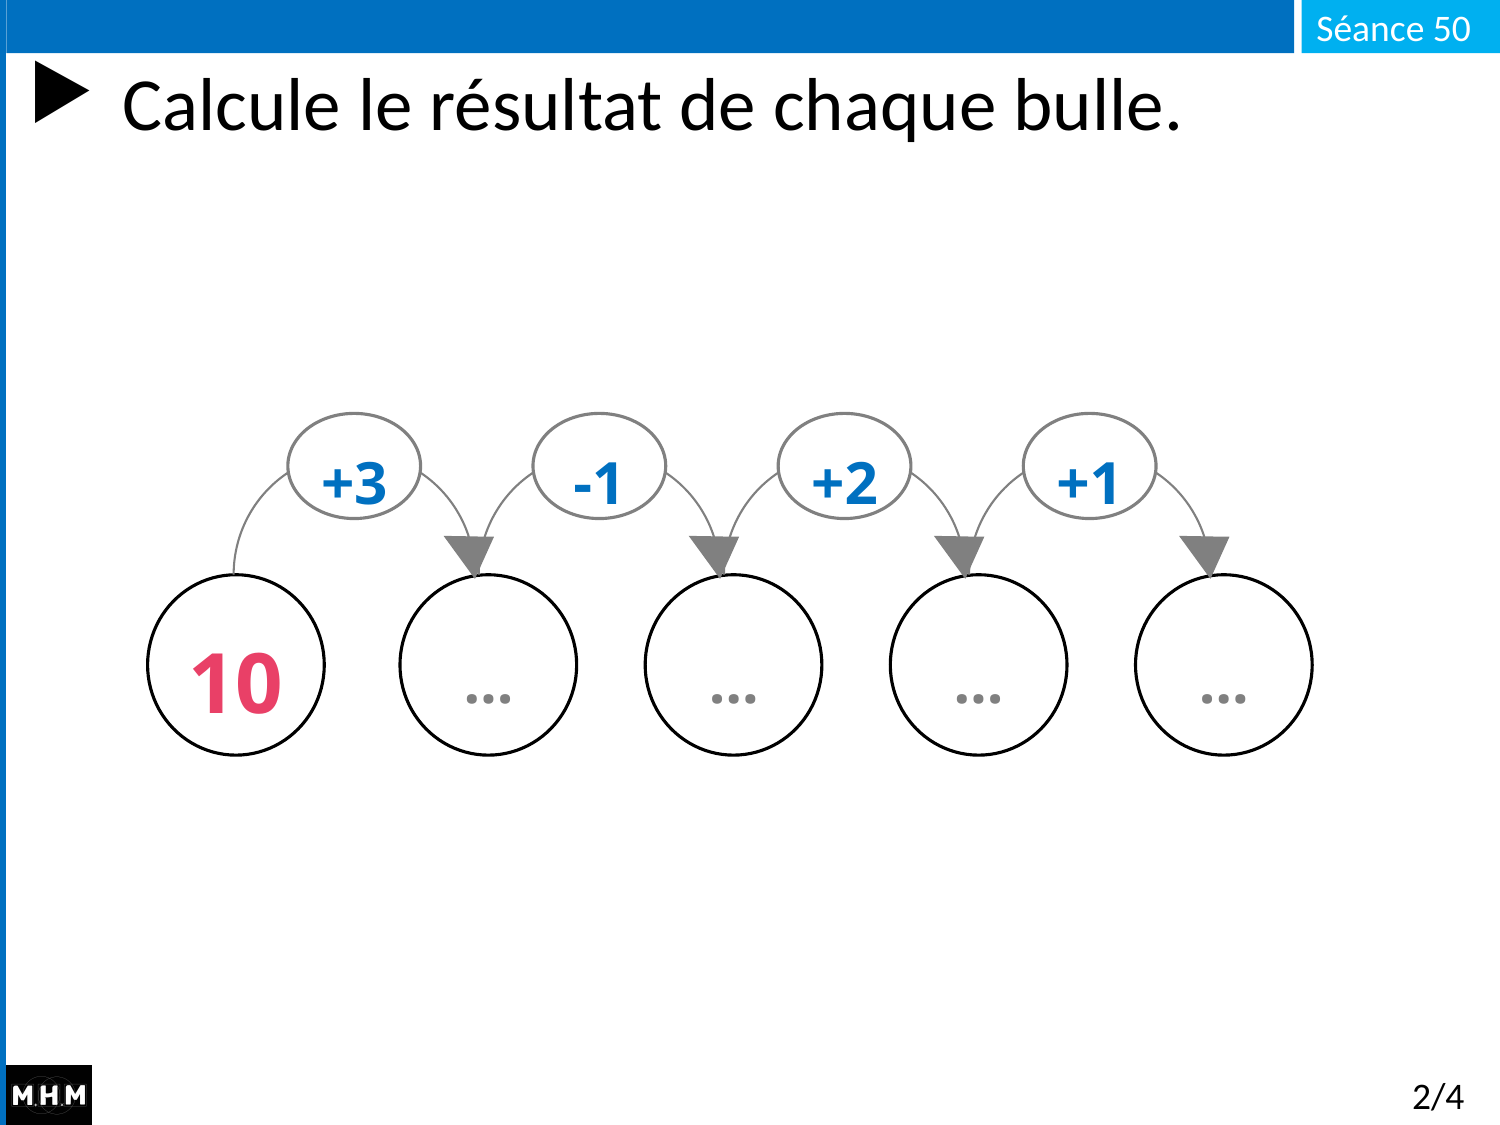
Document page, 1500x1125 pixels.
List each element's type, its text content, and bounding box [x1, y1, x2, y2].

text_box 2/4 [1397, 1064, 1480, 1125]
title Calcule le résultat de chaque bulle. [13, 58, 1397, 154]
picture [6, 1065, 92, 1125]
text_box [147, 413, 1313, 756]
